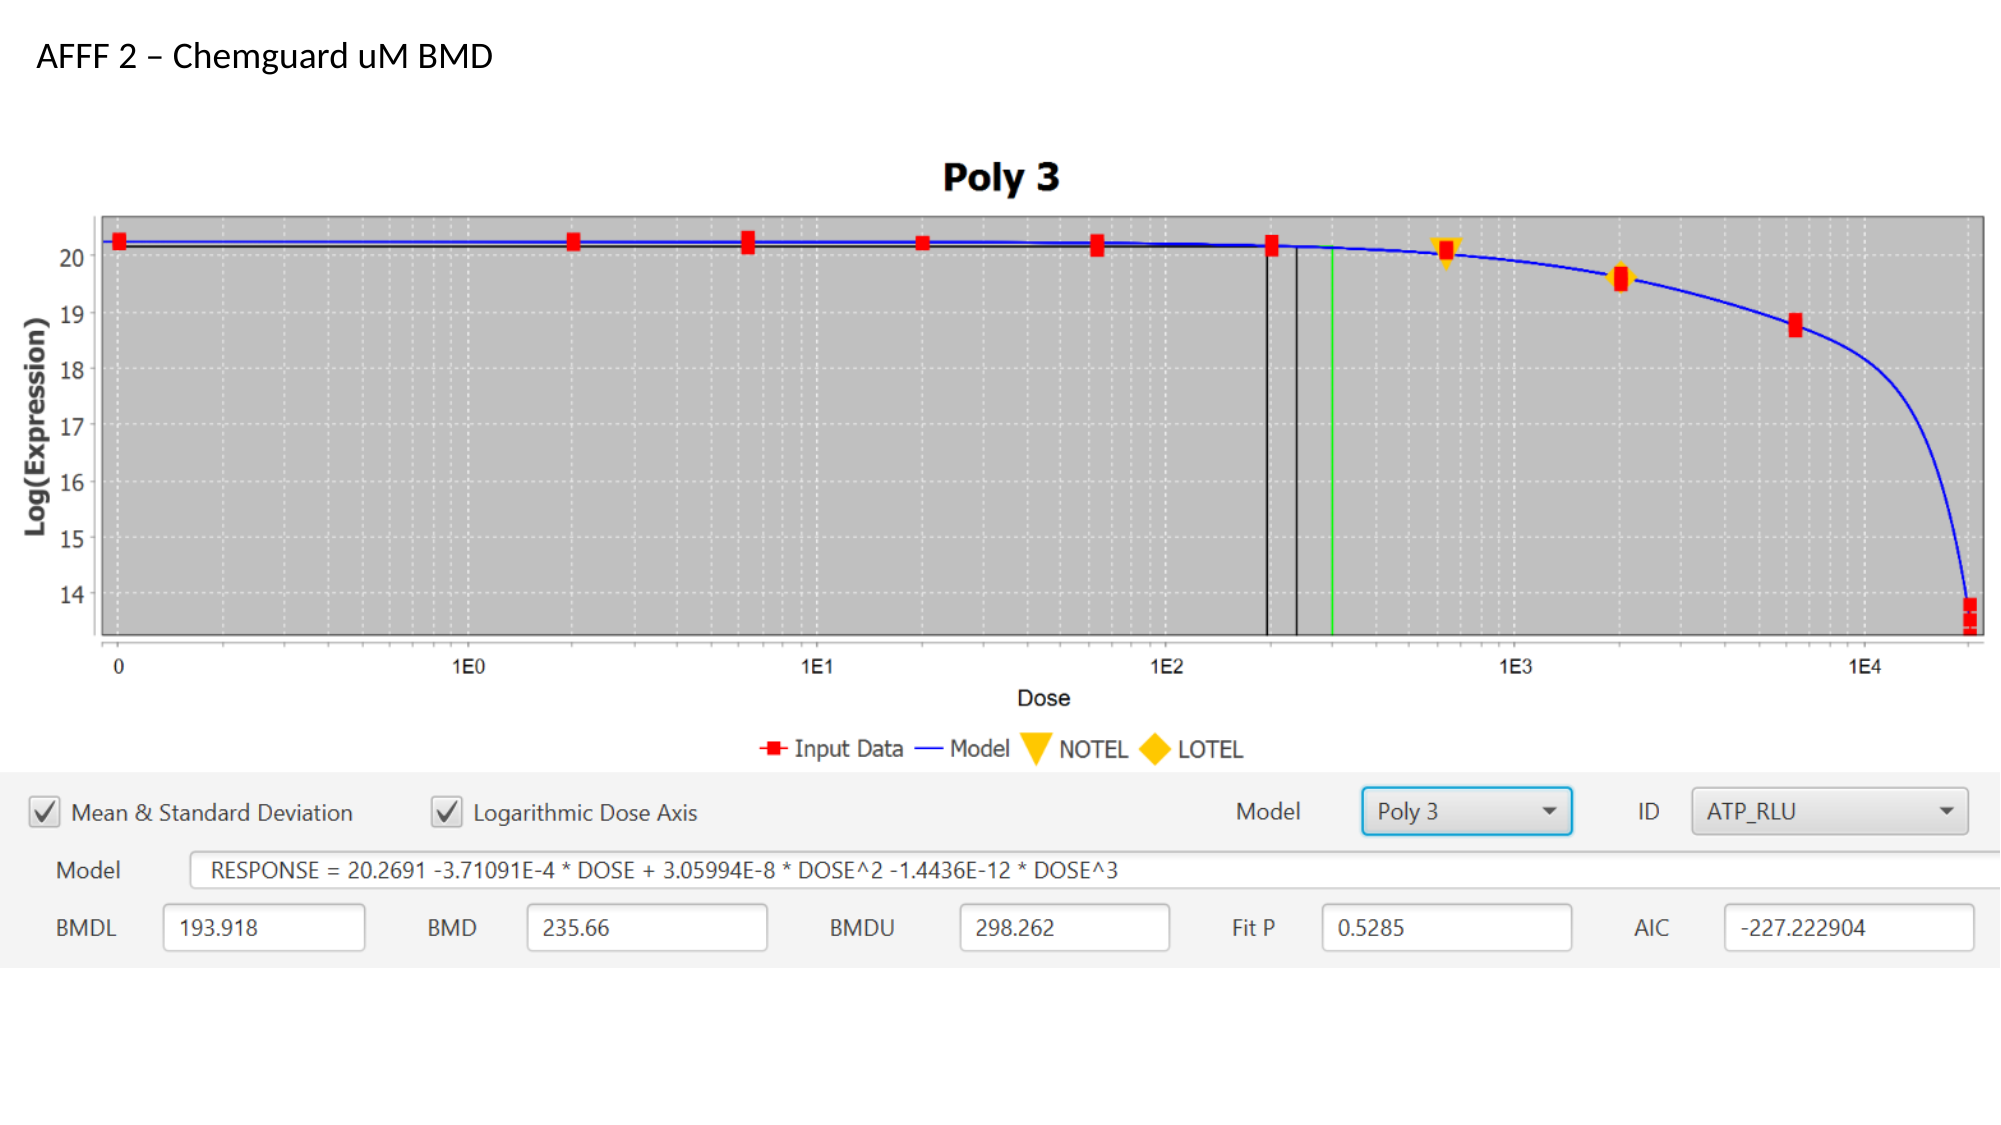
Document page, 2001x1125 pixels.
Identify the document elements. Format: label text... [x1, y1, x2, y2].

picture [0, 157, 2000, 968]
text_box AFFF 2 – Chemguard uM BMD [21, 23, 1444, 83]
